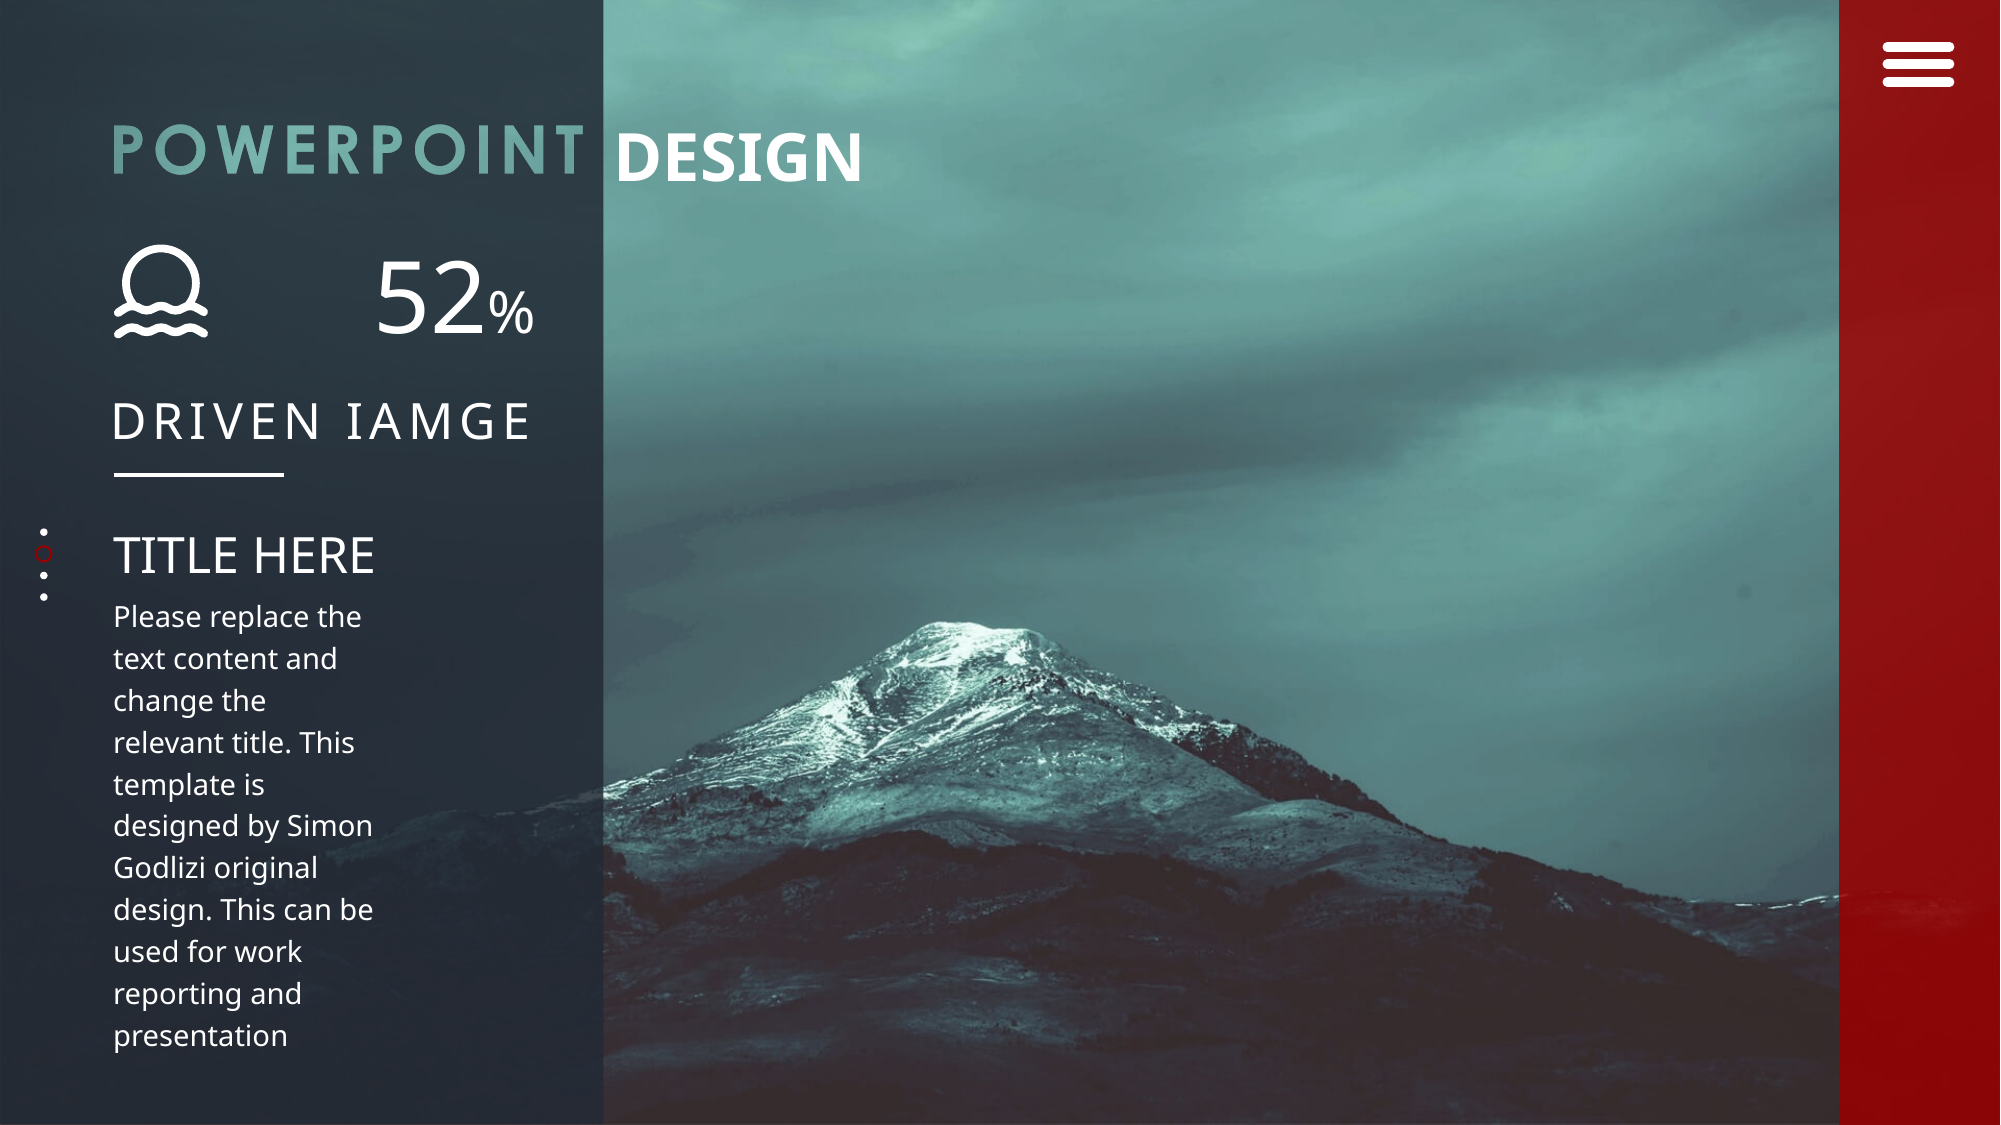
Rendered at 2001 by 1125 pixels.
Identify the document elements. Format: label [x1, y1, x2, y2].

text_box [1887, 46, 1950, 83]
picture [0, 0, 2000, 1125]
text_box [36, 528, 52, 601]
